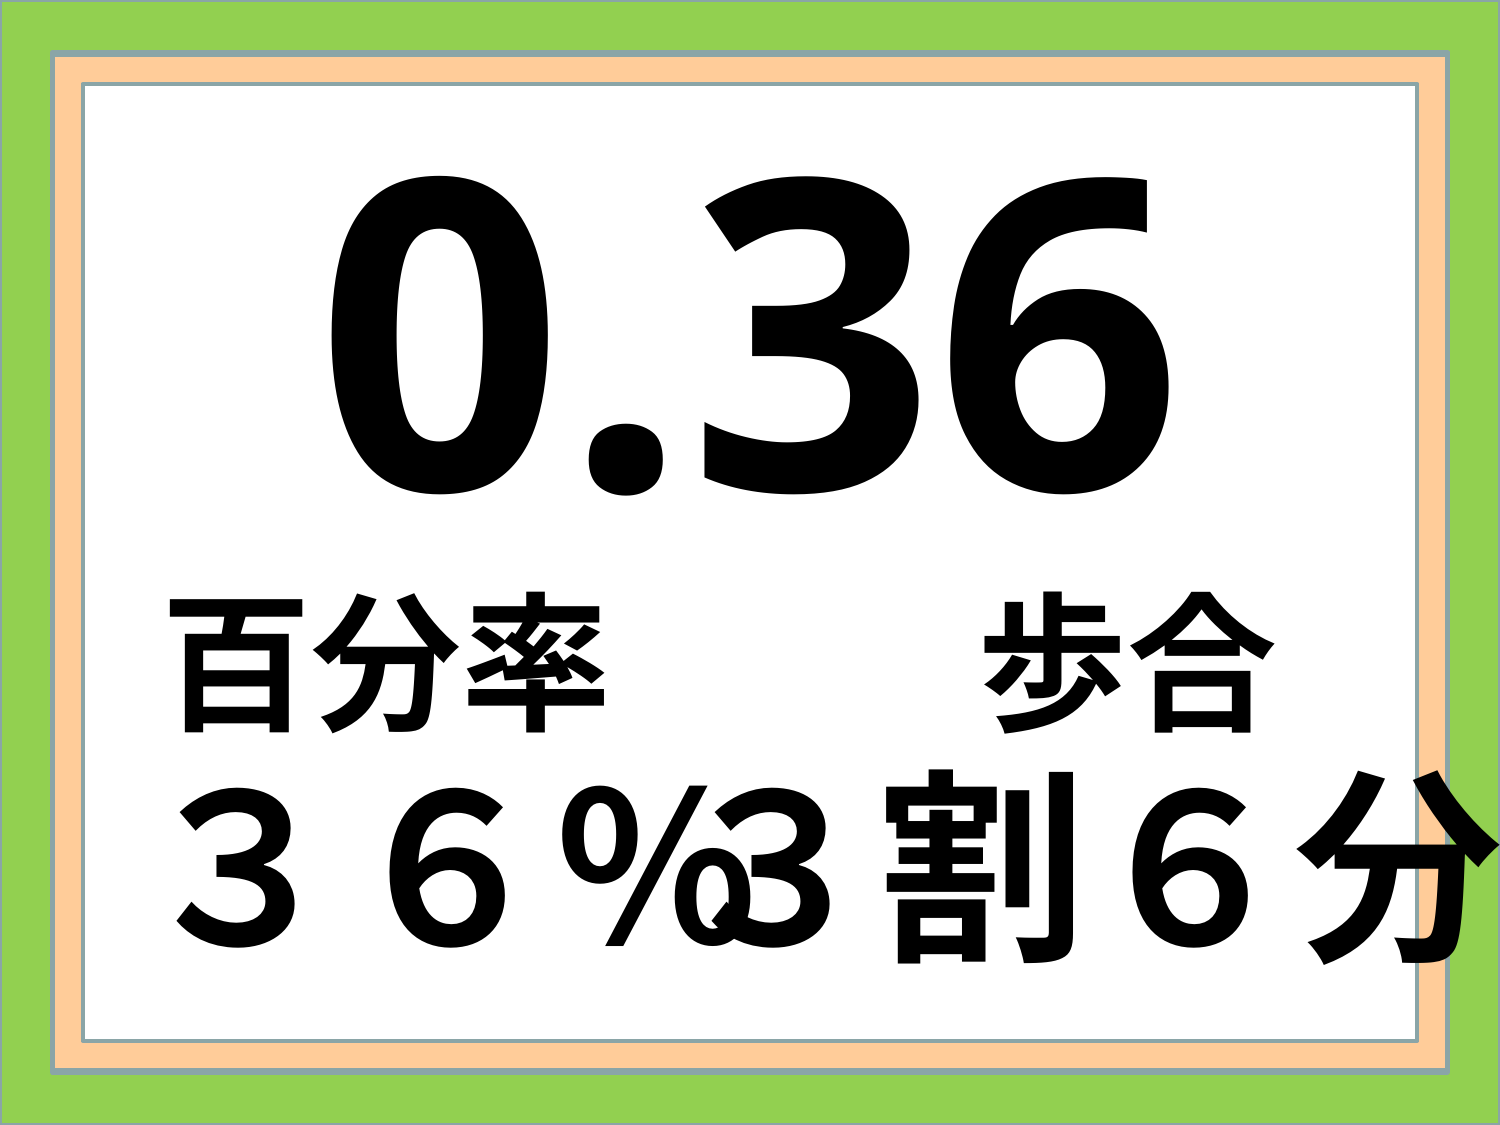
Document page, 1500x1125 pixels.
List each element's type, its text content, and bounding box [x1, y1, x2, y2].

text_box ３６％ [146, 716, 750, 994]
text_box 0.36 [177, 89, 1323, 546]
text_box 百分率 [146, 573, 667, 757]
text_box 歩合 [962, 573, 1500, 757]
text_box ３割６分 [785, 716, 1388, 994]
